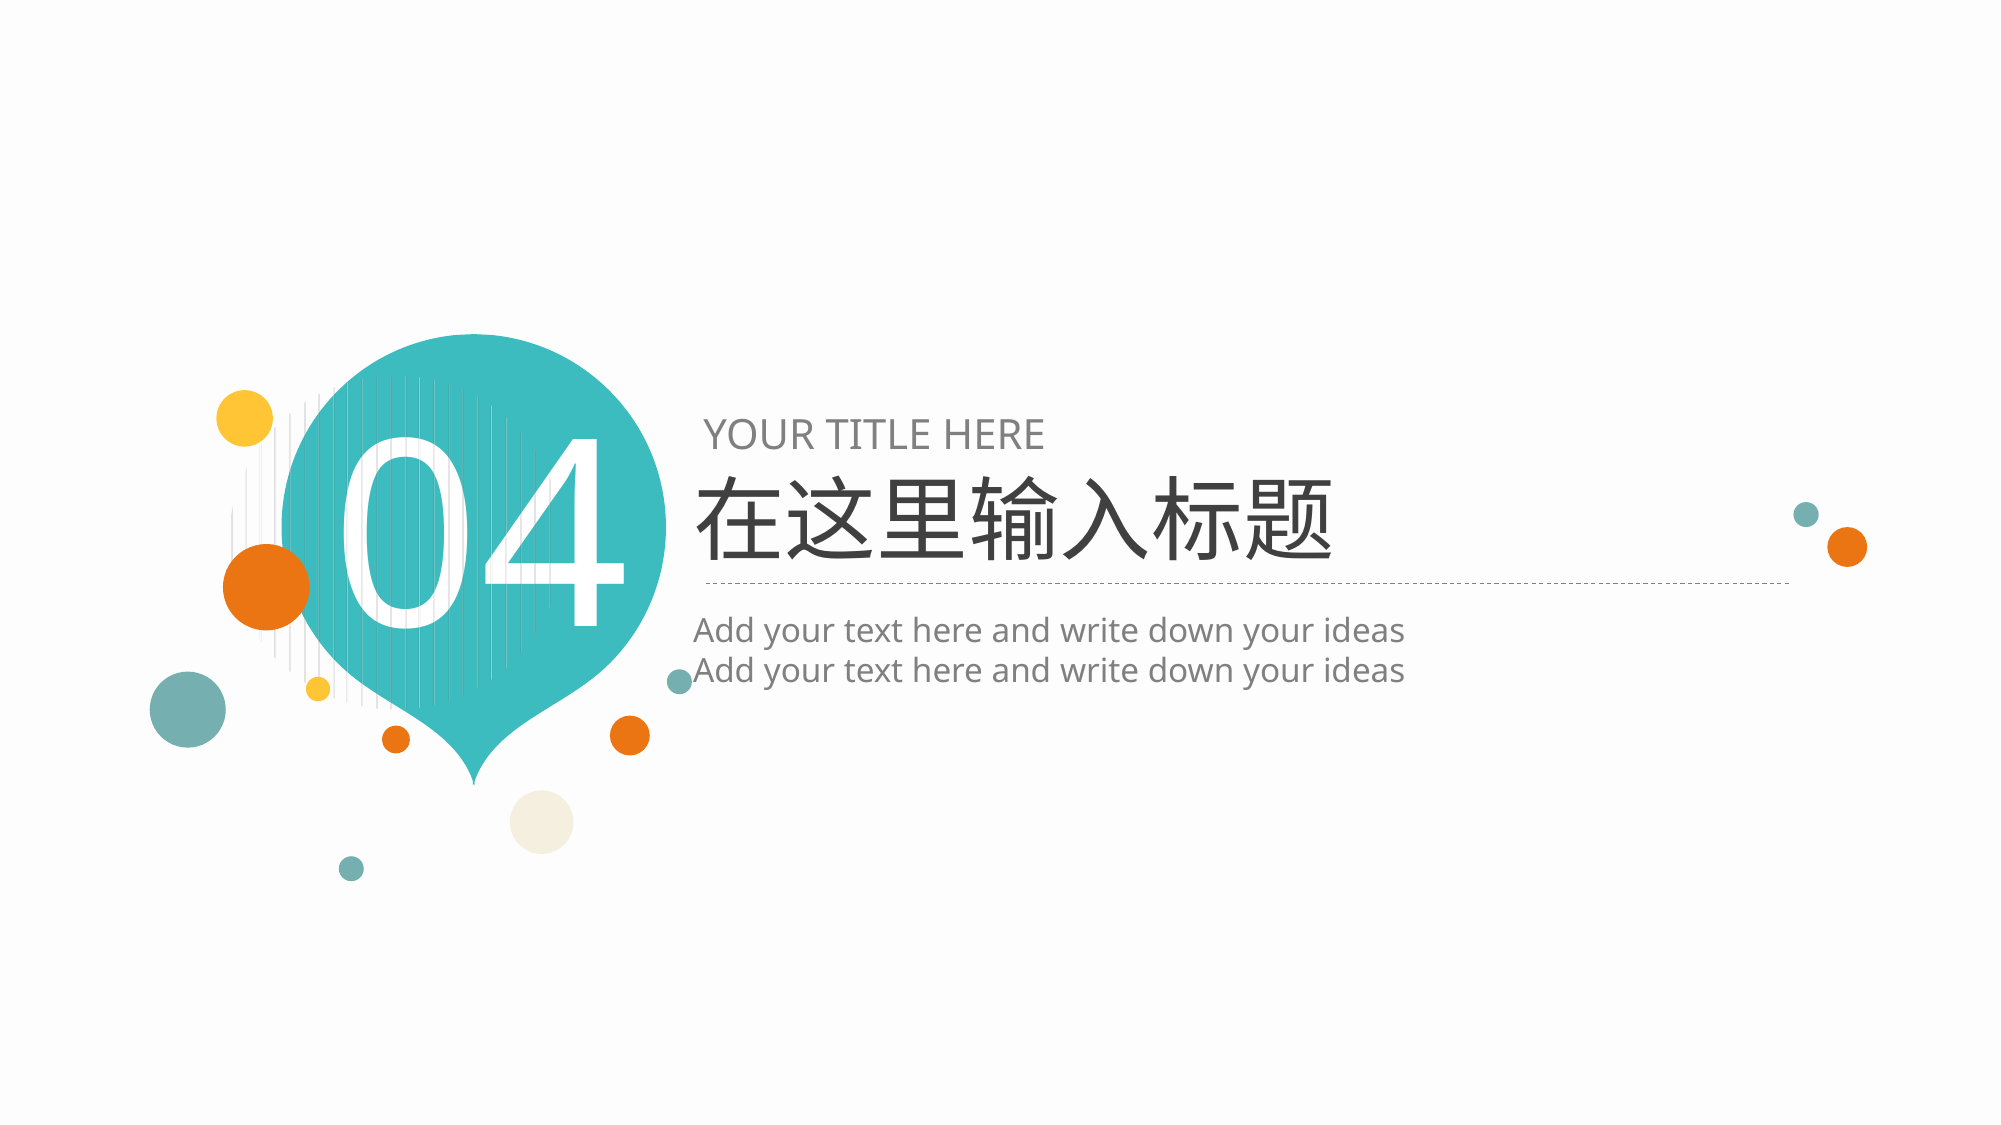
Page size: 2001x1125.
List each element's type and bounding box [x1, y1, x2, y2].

text_box [608, 720, 651, 757]
text_box [667, 668, 678, 696]
text_box [508, 789, 575, 855]
text_box [148, 670, 227, 749]
text_box [1826, 526, 1869, 568]
text_box [221, 564, 228, 610]
text_box [228, 334, 667, 720]
text_box [1792, 501, 1820, 529]
text_box [678, 400, 1791, 698]
text_box [381, 724, 411, 755]
text_box [215, 394, 228, 443]
text_box [337, 855, 365, 883]
